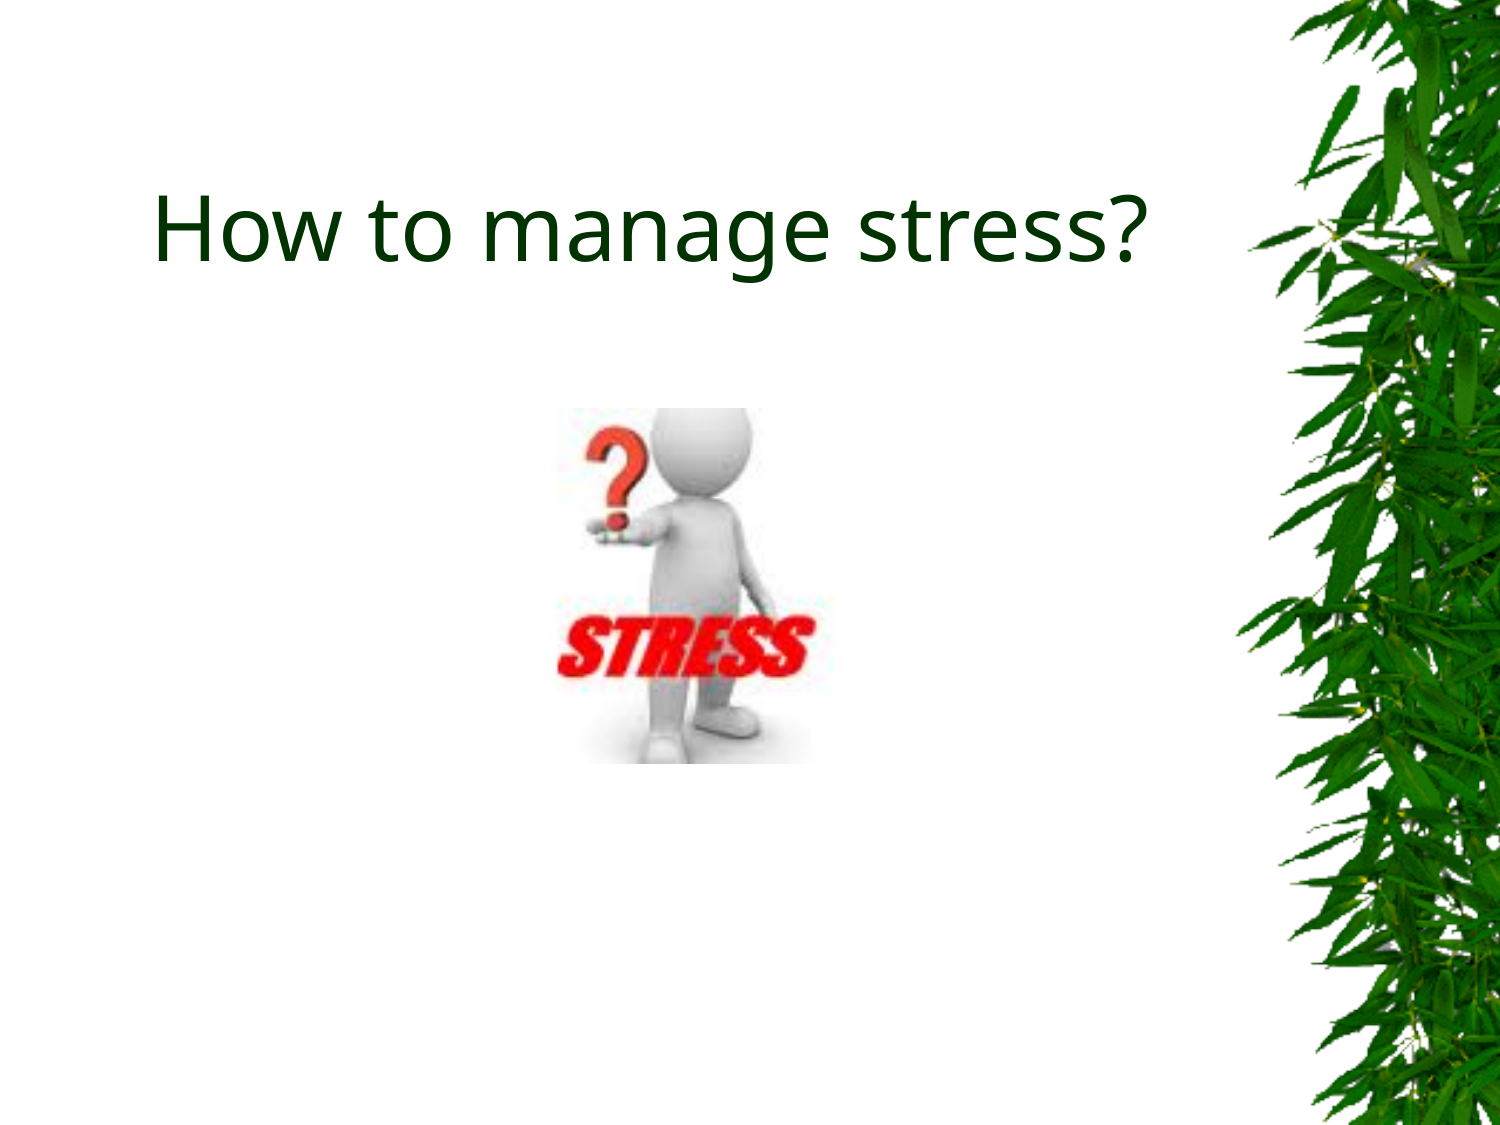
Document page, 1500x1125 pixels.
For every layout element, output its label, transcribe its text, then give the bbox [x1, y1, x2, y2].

picture [1206, 0, 1500, 1125]
title How to manage stress? [37, 160, 1263, 288]
picture [513, 408, 857, 764]
